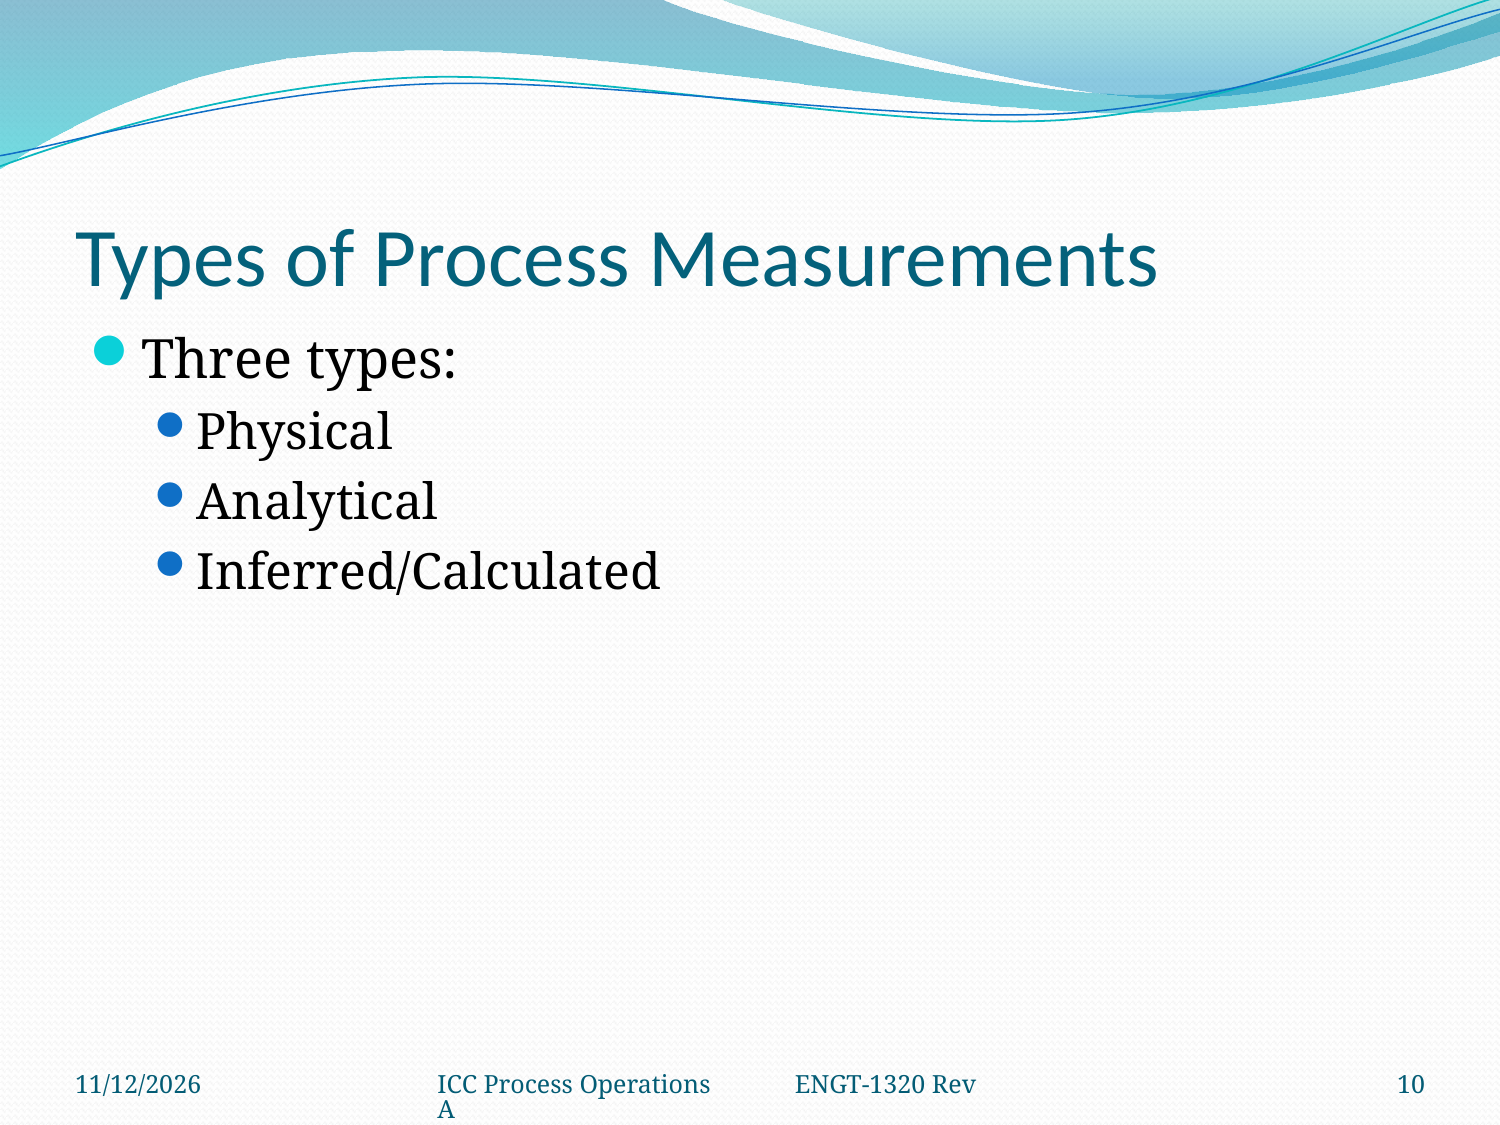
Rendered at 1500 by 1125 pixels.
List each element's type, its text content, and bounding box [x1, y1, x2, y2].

title Types of Process Measurements [75, 115, 1425, 303]
slide_number 10 [1299, 1042, 1425, 1103]
footer ICC Process Operations ENGT-1320 Rev A [437, 1042, 988, 1103]
list Three types: Physical Analytical Inferred/Calculated [75, 317, 1425, 1038]
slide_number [75, 1042, 425, 1103]
